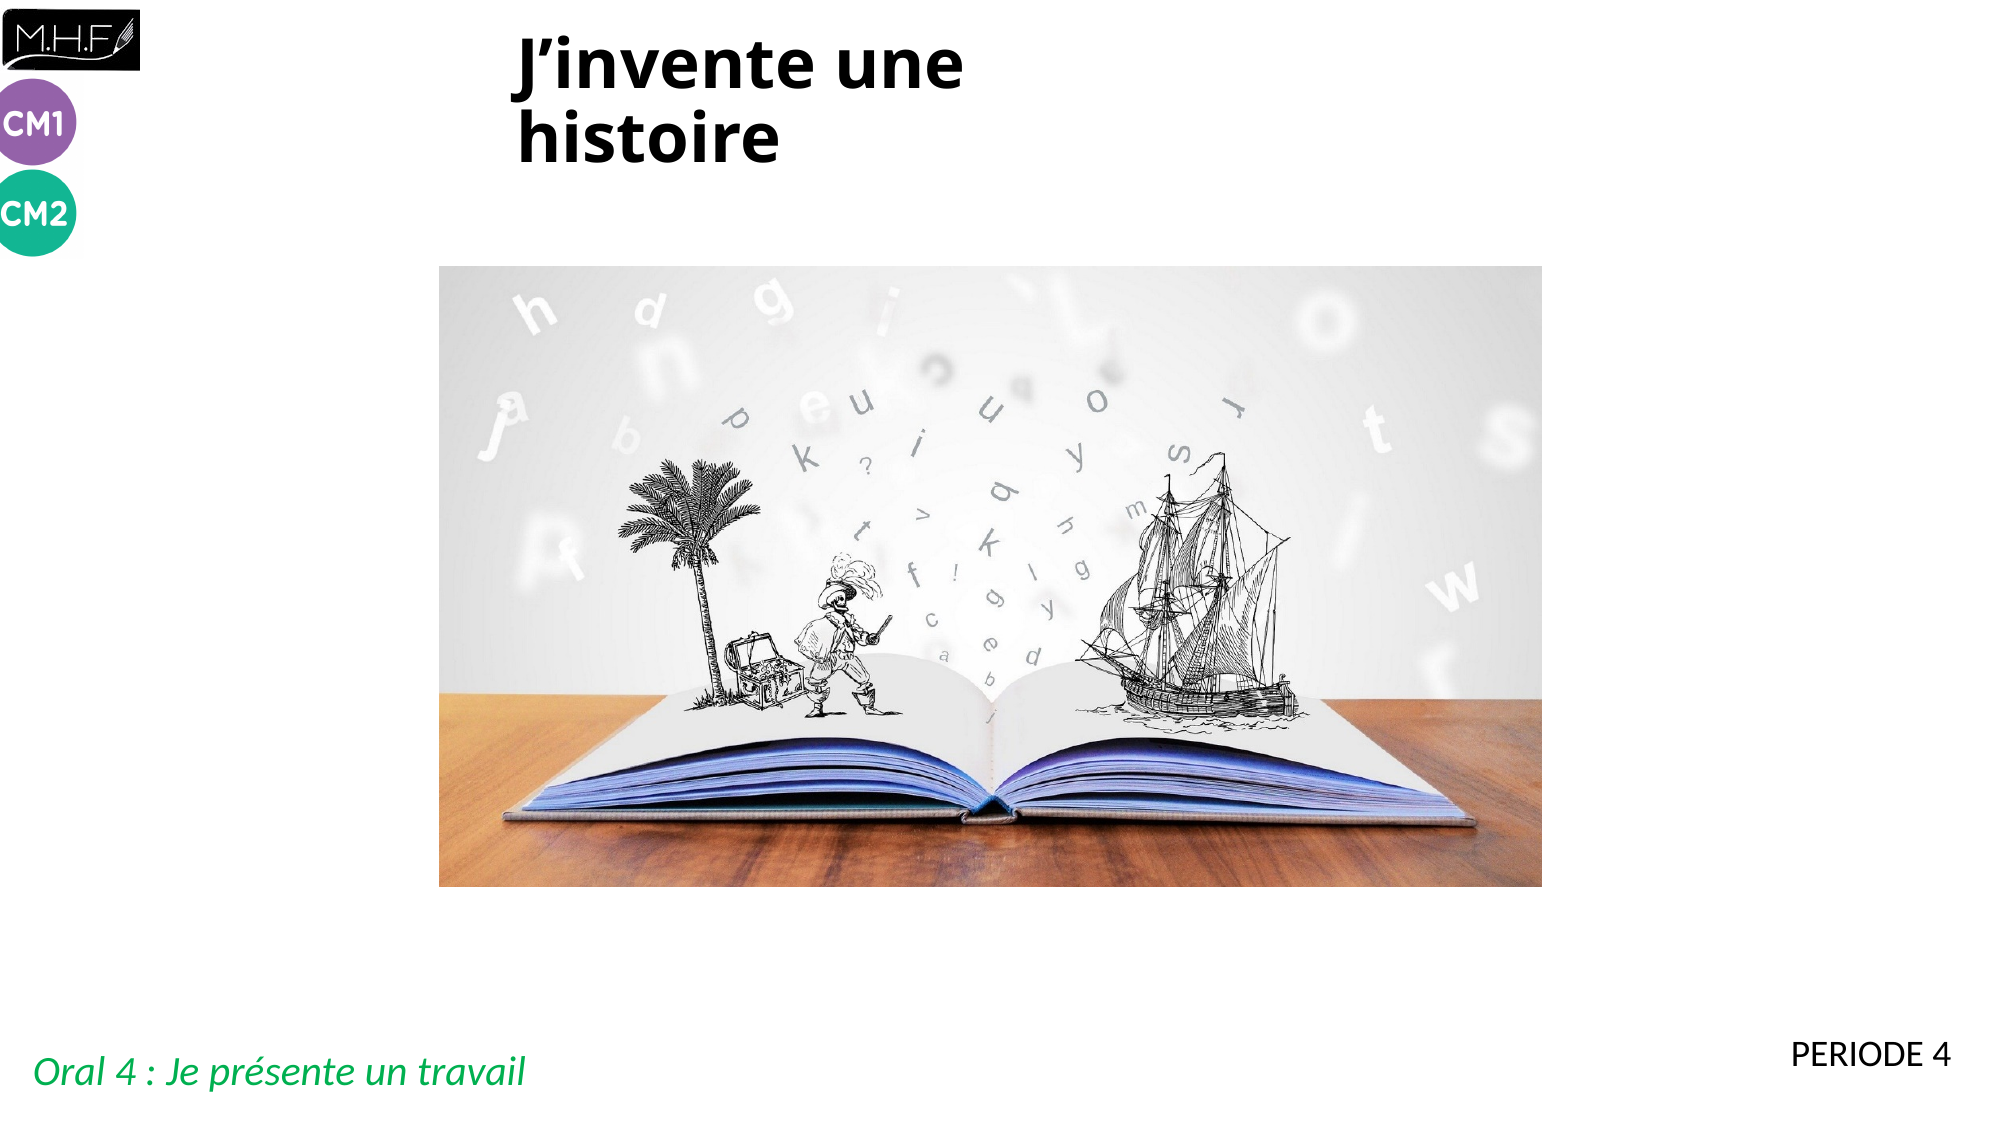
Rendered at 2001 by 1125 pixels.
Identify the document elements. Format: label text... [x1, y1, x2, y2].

text_box Oral 4 : Je présente un travail [18, 1011, 880, 1125]
picture [439, 266, 1542, 887]
text_box PERIODE 4 [1362, 1021, 1967, 1082]
picture [0, 7, 140, 259]
title J’invente une histoire [501, 21, 1260, 186]
